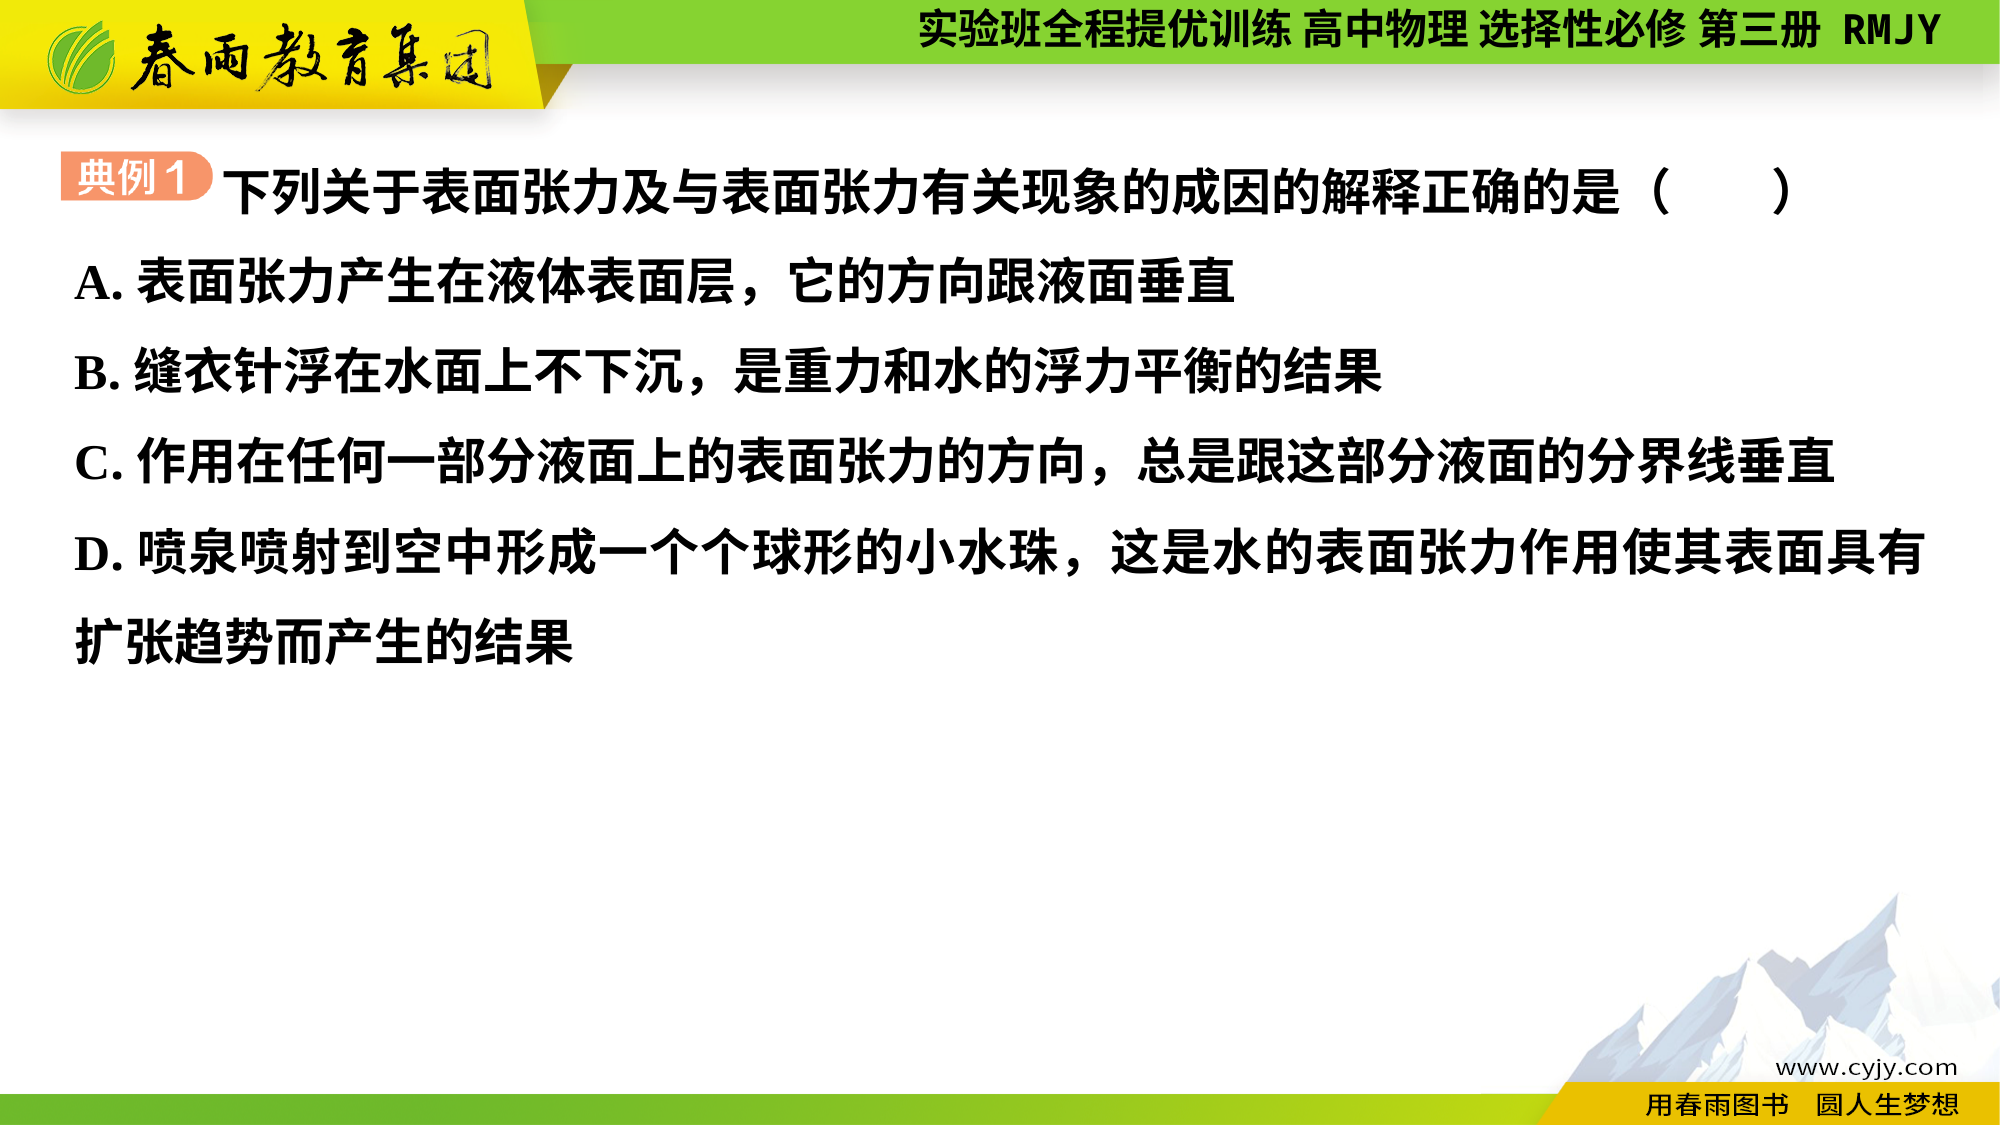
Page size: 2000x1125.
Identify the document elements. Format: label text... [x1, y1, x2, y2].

list 下列关于表面张力及与表面张力有关现象的成因的解释正确的是（ ） A.表面张力产生在液体表面层，它的方向跟液面垂直 B.缝衣针浮在水面上不下沉，是重力和水的浮力平衡的结果 C.作用在任何一部分液面上的表面张力的方向，总是跟这部分液面的分界线垂直 D.喷泉喷射到空中形成一个个球形的小水珠，这是水的表面张力作用使其表面具有扩张趋势而产生的结果 [59, 122, 1944, 672]
picture [0, 0, 2000, 1125]
